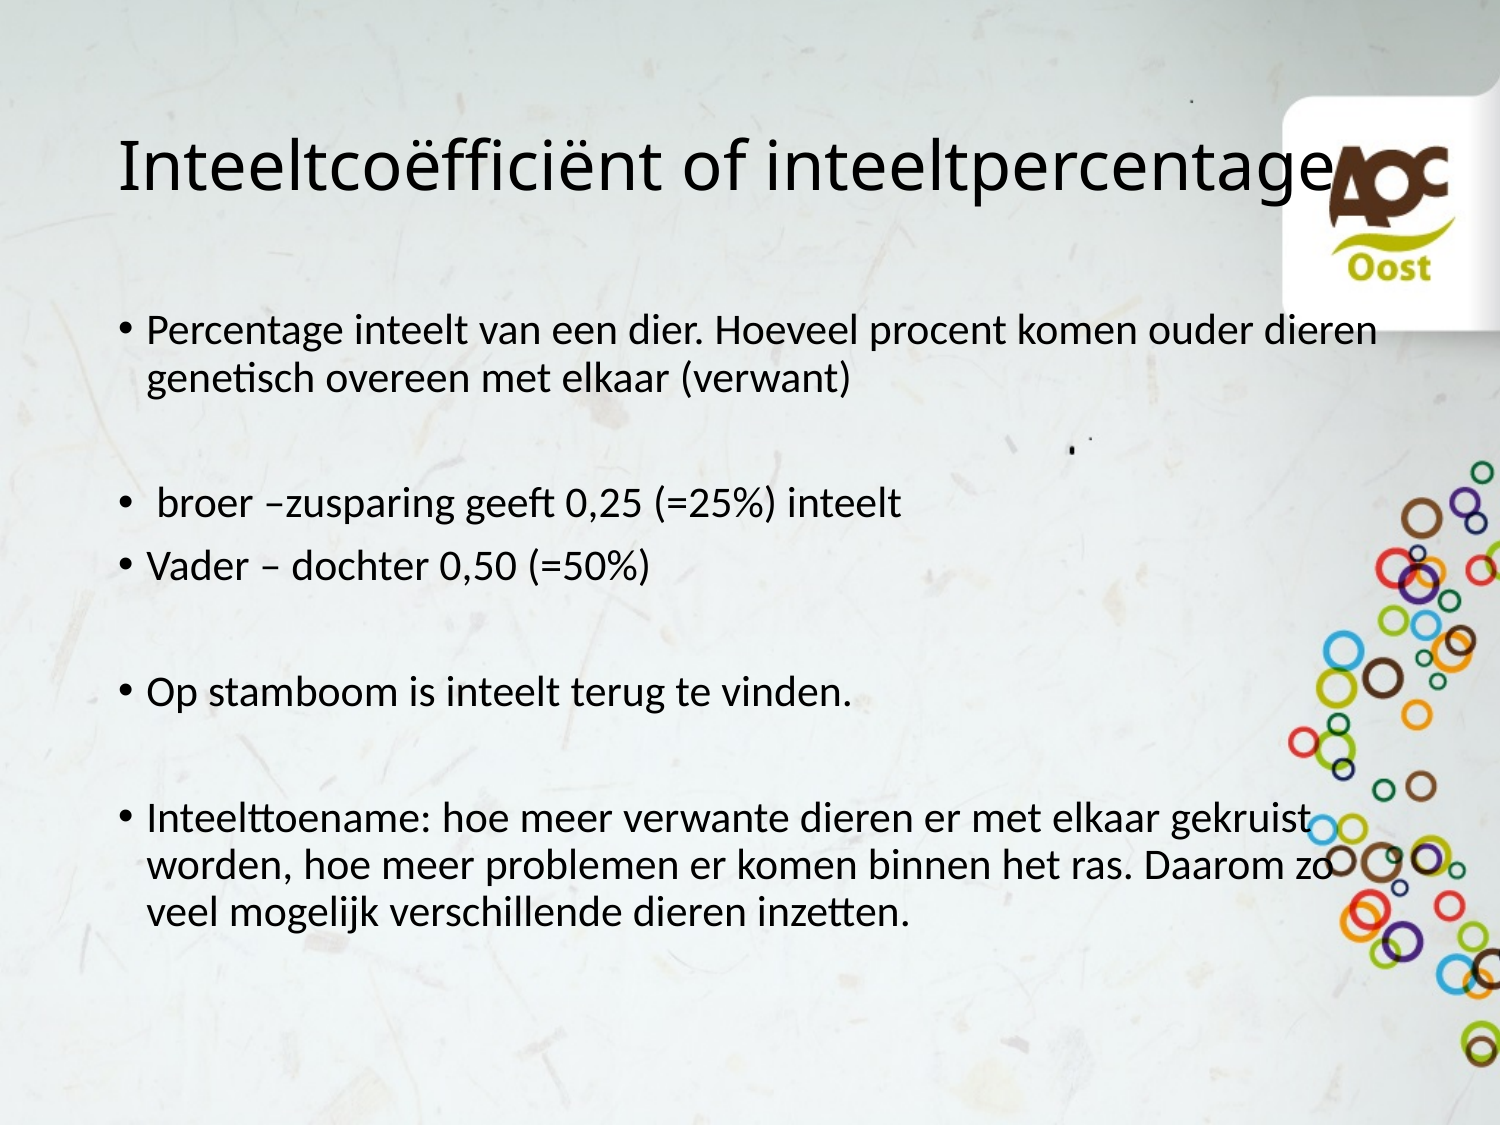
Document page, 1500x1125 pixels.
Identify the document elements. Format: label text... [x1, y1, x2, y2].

title Inteeltcoëfficiënt of inteeltpercentage [103, 59, 1397, 278]
picture [0, 0, 1500, 1125]
list Percentage inteelt van een dier. Hoeveel procent komen ouder dieren genetisch overeen met elkaar (verwant) broer –zusparing geeft 0,25 (=25%) inteelt Vader – dochter 0,50 (=50%) Op stamboom is inteelt terug te vinden. Inteelttoename: hoe meer verwante dieren er met elkaar gekruist worden, hoe meer problemen er komen binnen het ras. Daarom zo veel mogelijk verschillende dieren inzetten. [103, 299, 1397, 1014]
